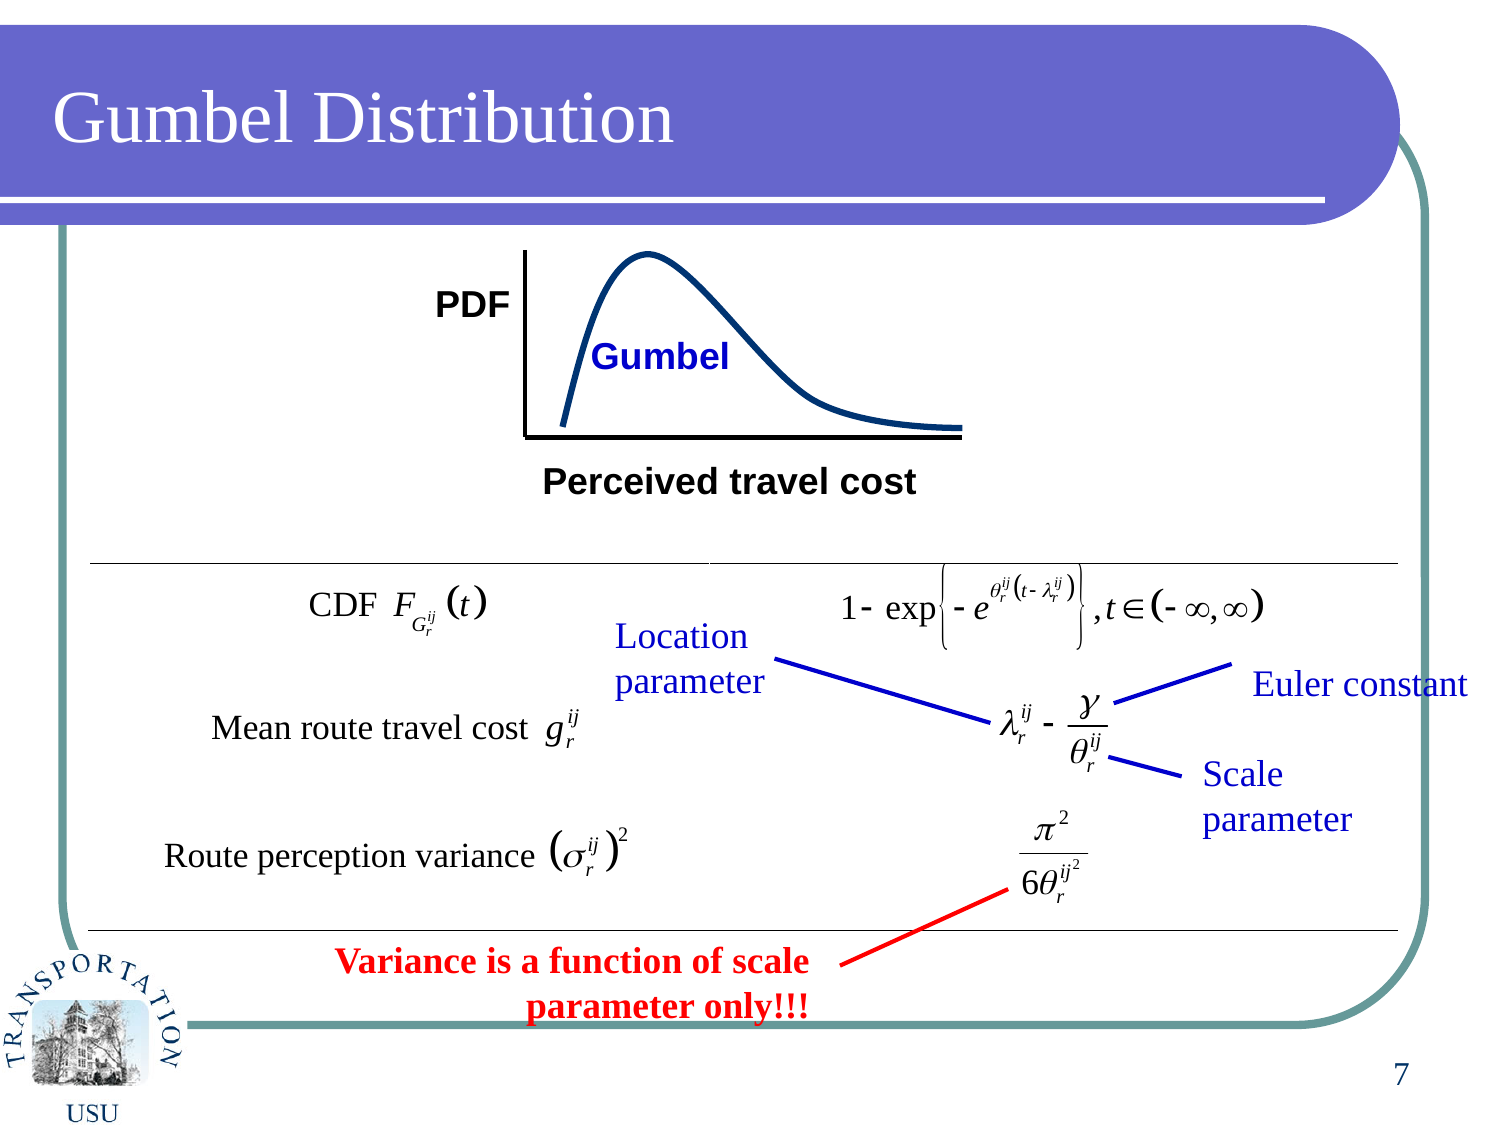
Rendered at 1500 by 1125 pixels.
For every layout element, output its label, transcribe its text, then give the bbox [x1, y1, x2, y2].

text_box Euler constant [1407, 625, 1500, 737]
text_box [561, 336, 963, 429]
text_box [590, 253, 736, 324]
text_box Scale parameter [1407, 737, 1450, 850]
title Gumbel Distribution [37, 37, 1351, 188]
text_box Gumbel [575, 324, 746, 385]
slide_number 7 [1174, 1024, 1426, 1101]
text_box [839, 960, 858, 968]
picture [0, 562, 1404, 1125]
text_box Variance is a function of scale parameter only!!! [225, 960, 825, 1037]
text_box PDF [420, 273, 520, 333]
text_box Perceived travel cost [527, 449, 932, 510]
